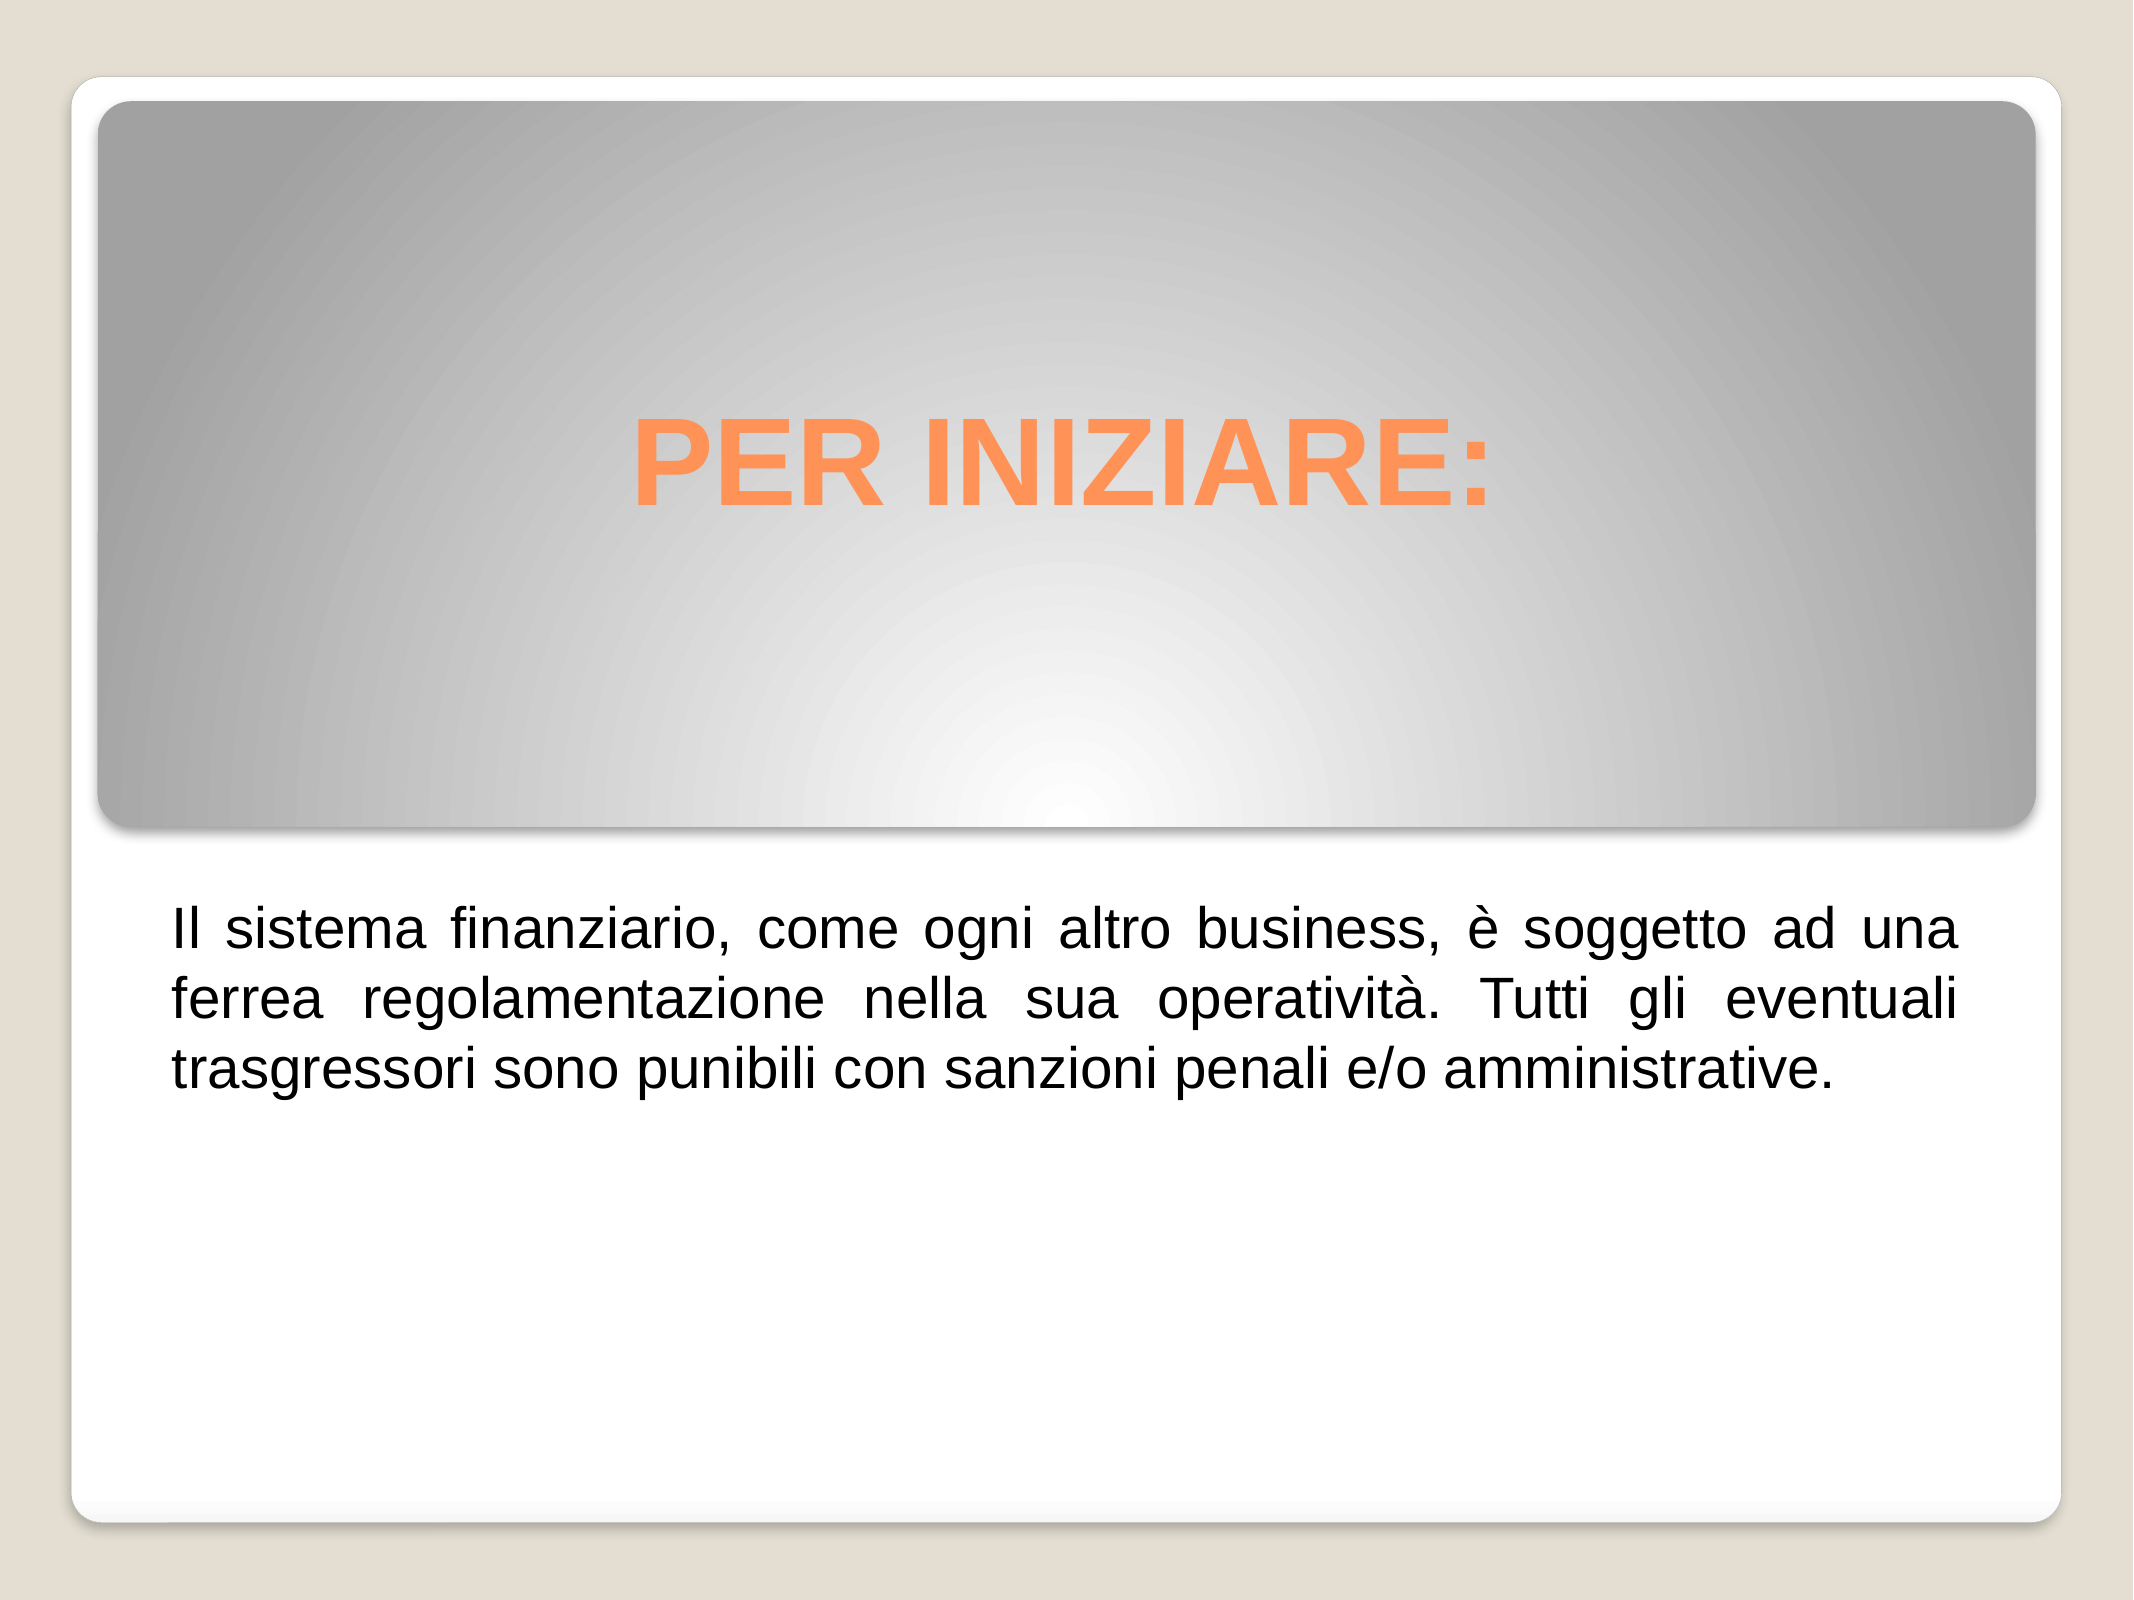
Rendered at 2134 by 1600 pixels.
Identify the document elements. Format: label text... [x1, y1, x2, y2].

text_box Il sistema finanziario, come ogni altro business, è soggetto ad una ferrea regolamentazione nella sua operatività. Tutti gli eventuali trasgressori sono punibili con sanzioni penali e/o amministrative. [157, 882, 1977, 1108]
title PER INIZIARE: [157, 114, 1971, 542]
